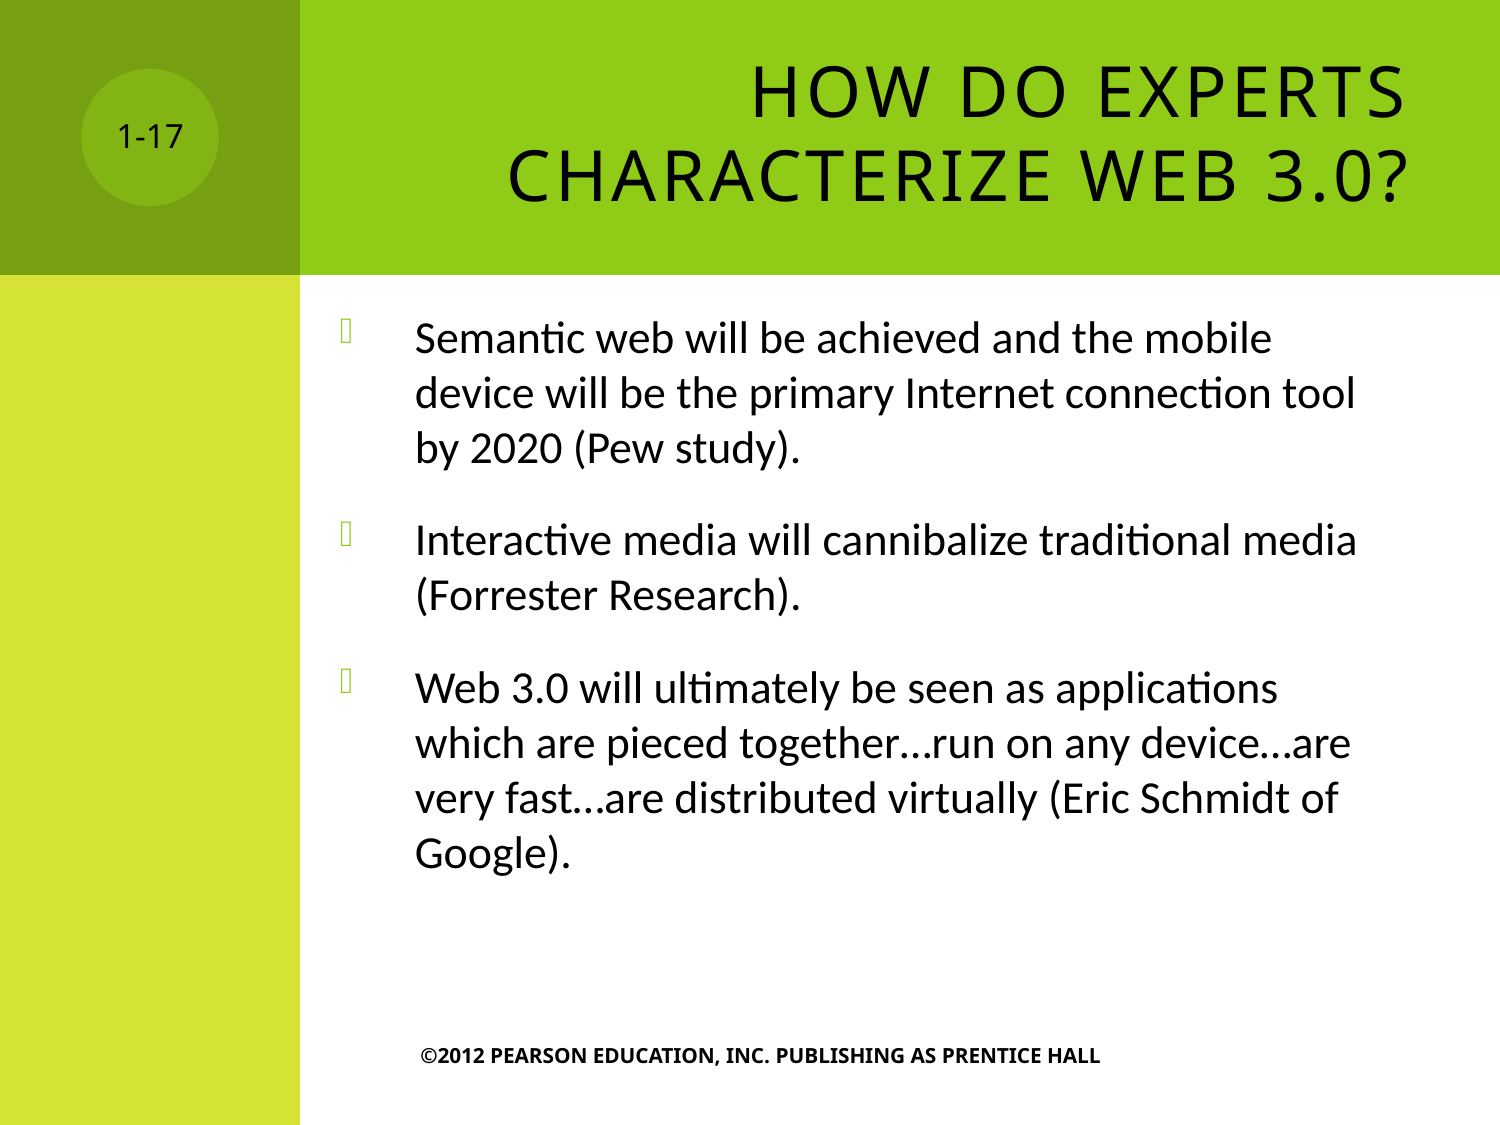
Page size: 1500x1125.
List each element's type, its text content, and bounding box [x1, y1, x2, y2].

footer ©2012 PEARSON EDUCATION, INC. PUBLISHING AS PRENTICE HALL [399, 1025, 1238, 1085]
slide_number 1-17 [87, 87, 213, 188]
title How do experts characterize Web 3.0? [399, 37, 1425, 225]
list Semantic web will be achieved and the mobile device will be the primary Internet connection tool by 2020 (Pew study). Interactive media will cannibalize traditional media (Forrester Research). Web 3.0 will ultimately be seen as applications which are pieced together…run on any device…are very fast…are distributed virtually (Eric Schmidt of Google). [324, 299, 1401, 951]
